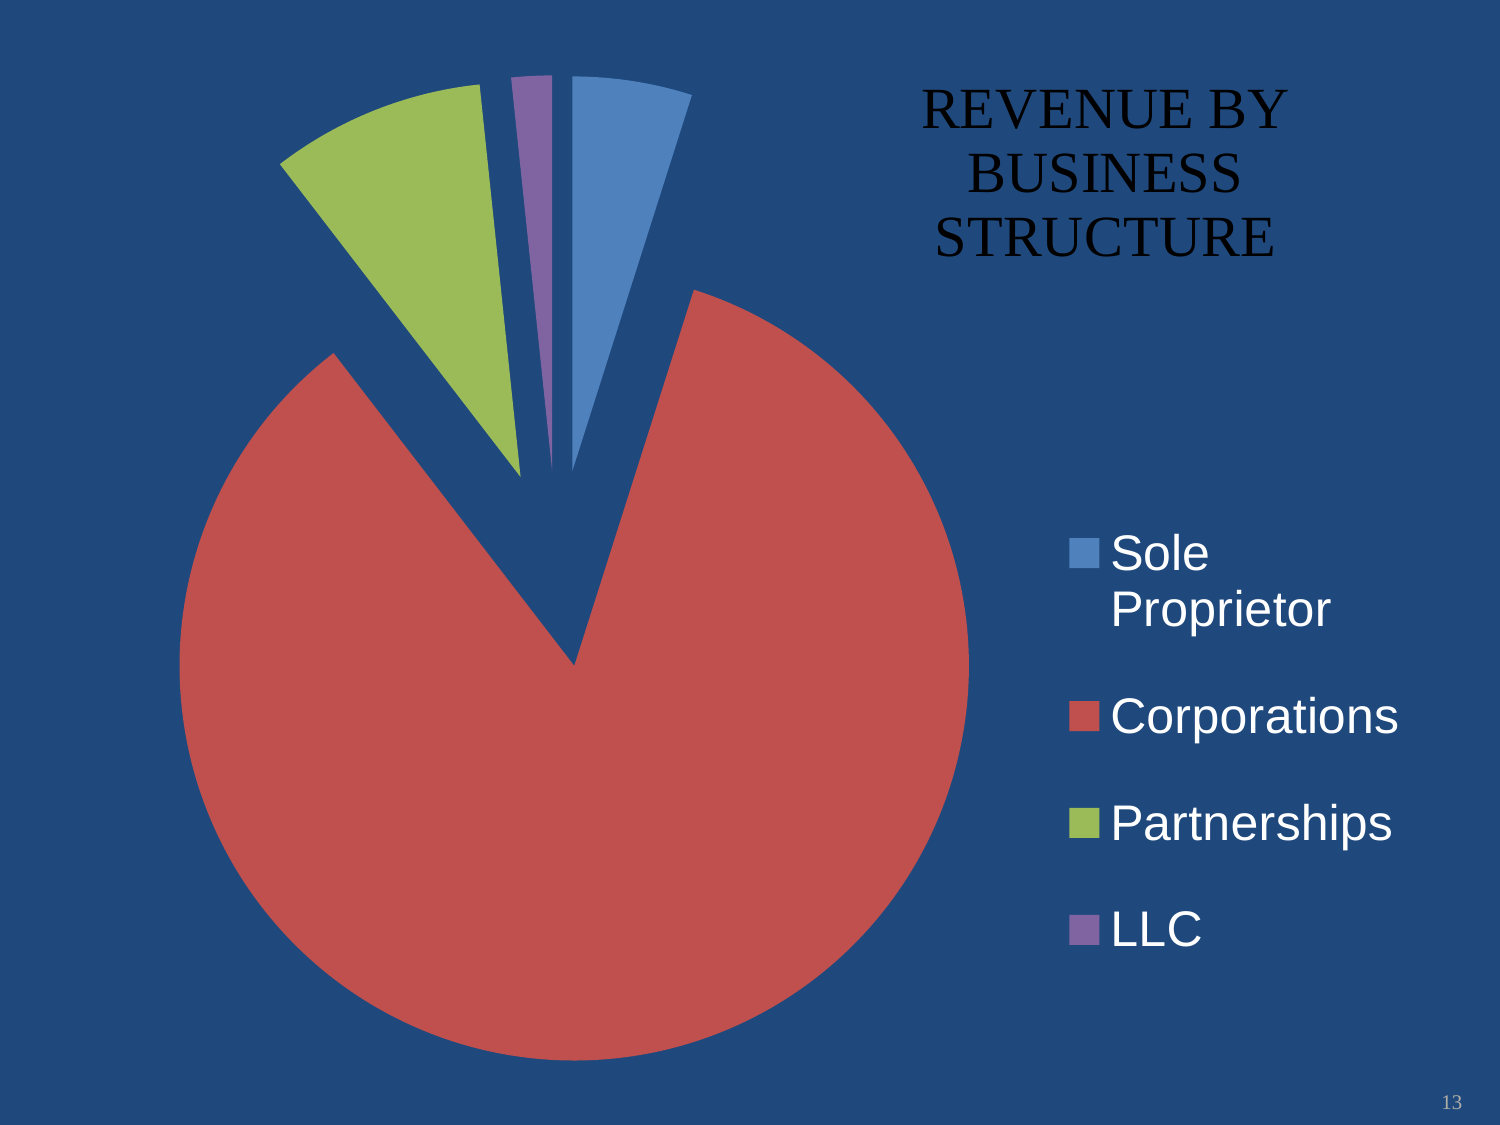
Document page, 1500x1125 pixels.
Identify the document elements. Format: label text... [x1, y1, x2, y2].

slide_number 13 [1337, 1091, 1463, 1114]
chart [38, 45, 1462, 1080]
